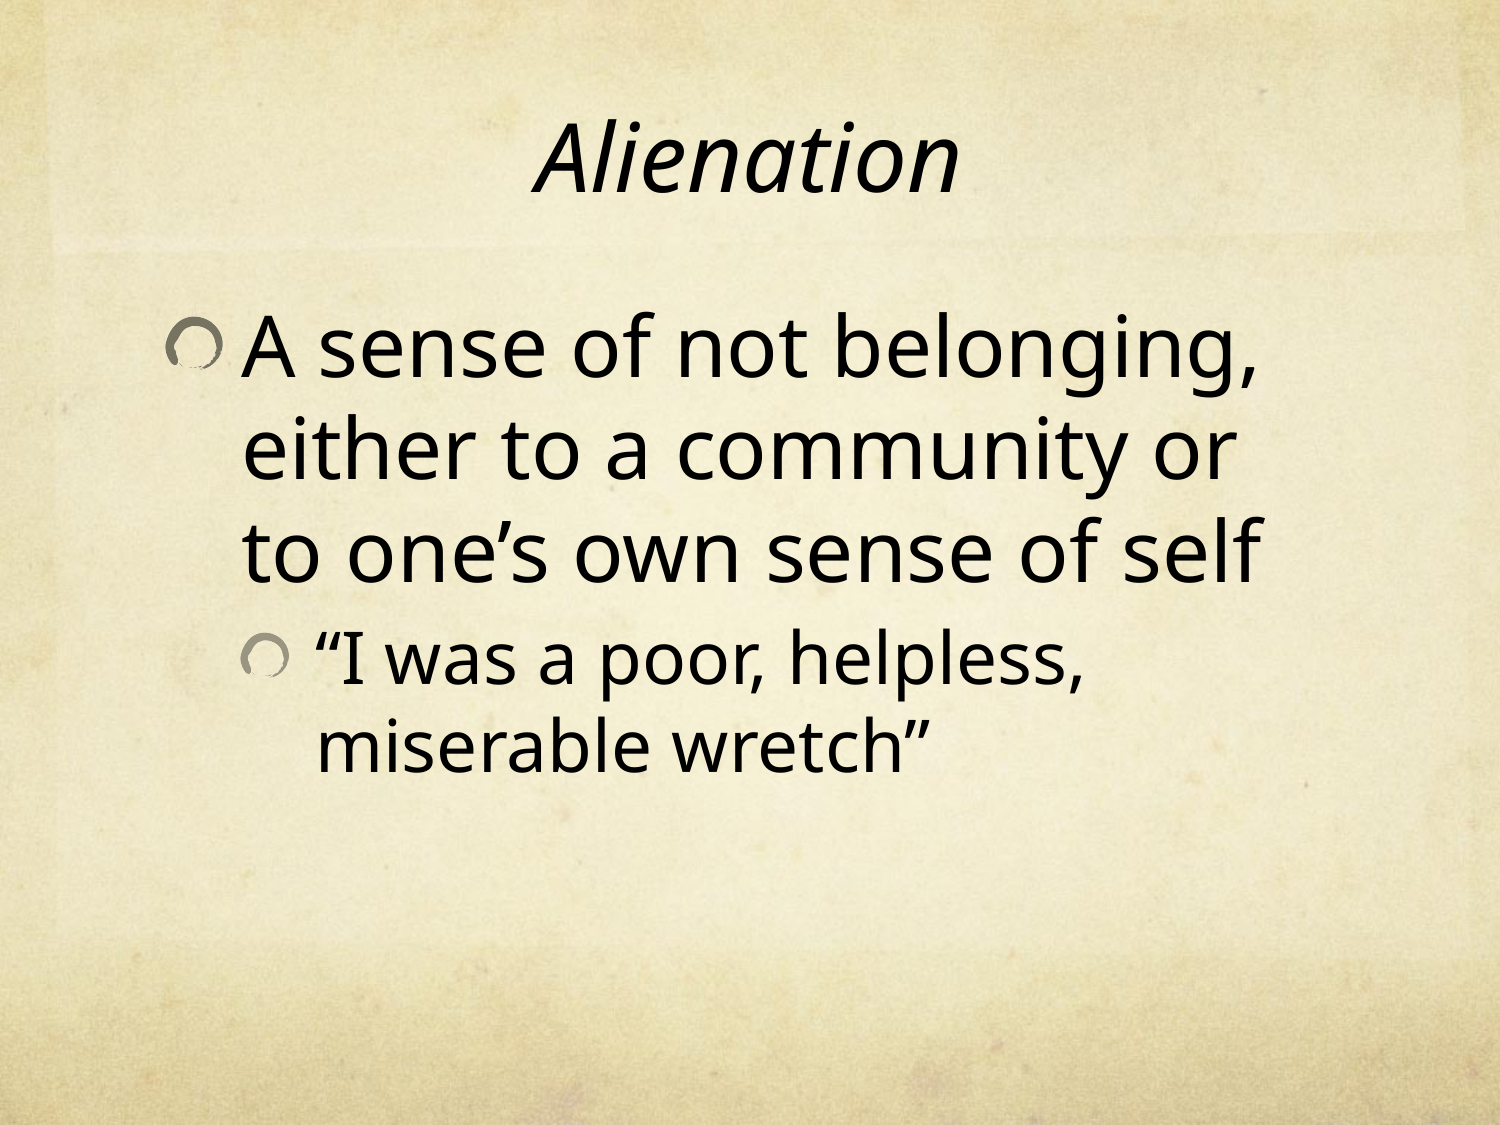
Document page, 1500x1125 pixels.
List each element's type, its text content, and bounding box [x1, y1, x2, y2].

list A sense of not belonging, either to a community or to one’s own sense of self “I was a poor, helpless, miserable wretch” [149, 284, 1350, 951]
picture [0, 0, 1500, 1125]
title Alienation [149, 82, 1350, 226]
